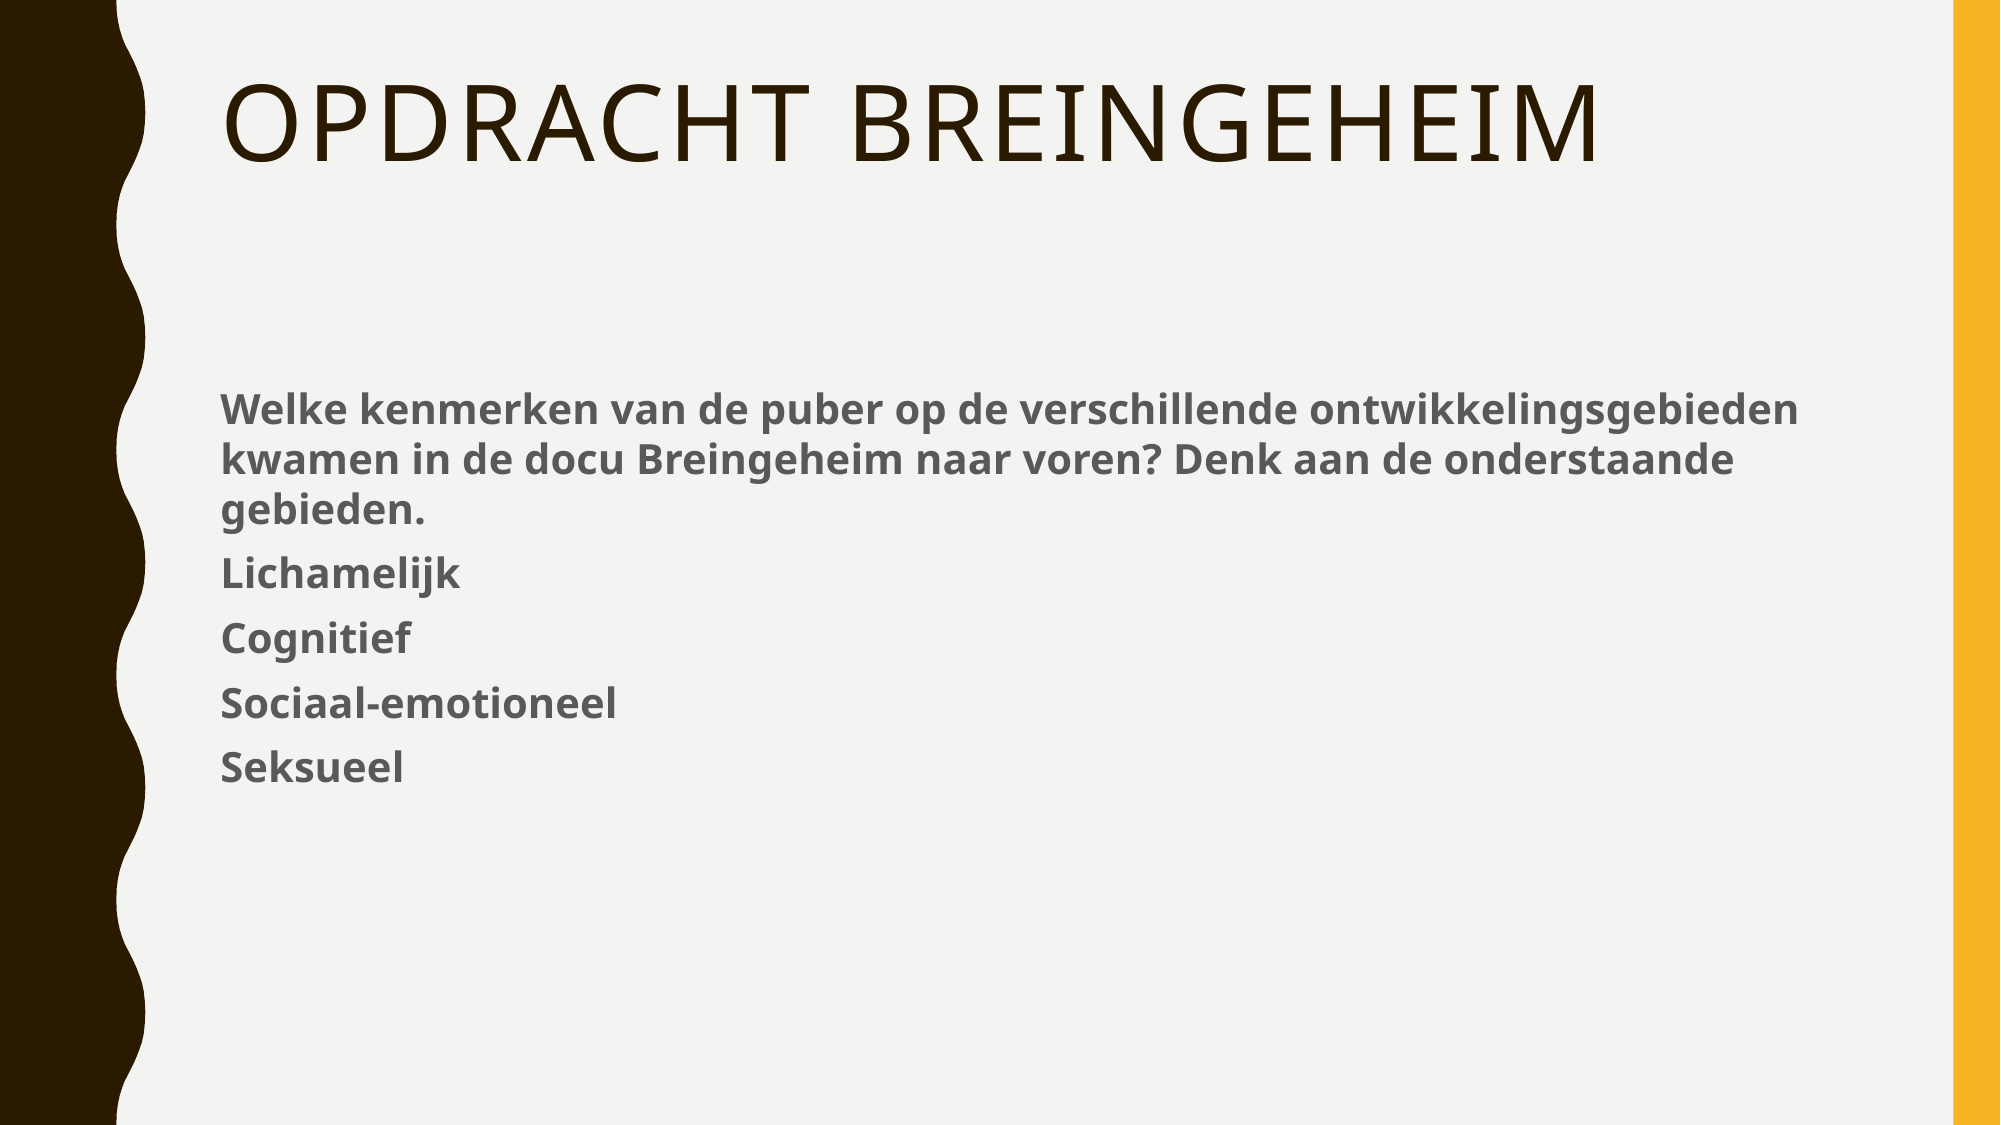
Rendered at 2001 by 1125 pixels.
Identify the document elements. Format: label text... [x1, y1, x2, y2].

title Opdracht breingeheim [205, 62, 1875, 308]
list Welke kenmerken van de puber op de verschillende ontwikkelingsgebieden kwamen in de docu Breingeheim naar voren? Denk aan de onderstaande gebieden. Lichamelijk Cognitief Sociaal-emotioneel Seksueel [205, 375, 1875, 965]
